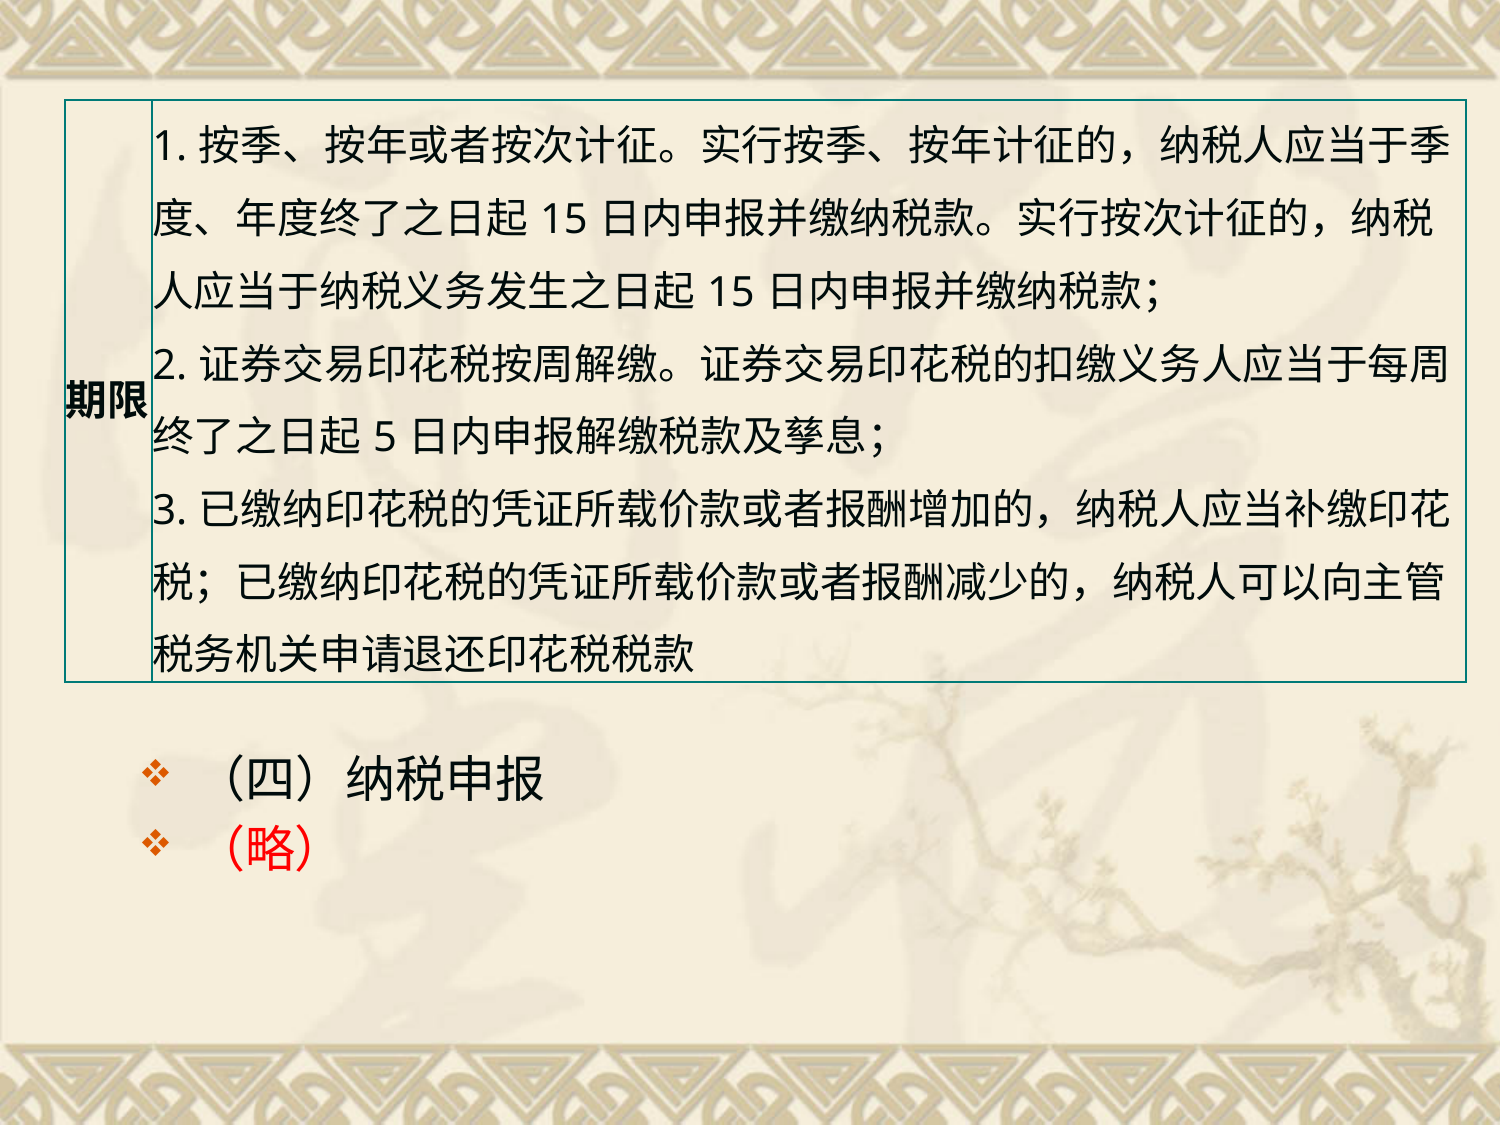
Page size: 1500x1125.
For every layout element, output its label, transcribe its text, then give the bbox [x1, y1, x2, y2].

table_header 期限 [66, 101, 151, 681]
list （四）纳税申报 （略） [123, 659, 1500, 1125]
picture [0, 0, 1500, 1125]
table_header 1.按季、按年或者按次计征。实行按季、按年计征的，纳税人应当于季度、年度终了之日起15日内申报并缴纳税款。实行按次计征的，纳税人应当于纳税义务发生之日起15日内申报并缴纳税款； 2.证券交易印花税按周解缴。证券交易印花税的扣缴义务人应当于每周终了之日起5日内申报解缴税款及孳息； 3.已缴纳印花税的凭证所载价款或者报酬增加的，纳税人应当补缴印花税；已缴纳印花税的凭证所载价款或者报酬减少的，纳税人可以向主管税务机关申请退还印花税税款 [153, 101, 1465, 681]
